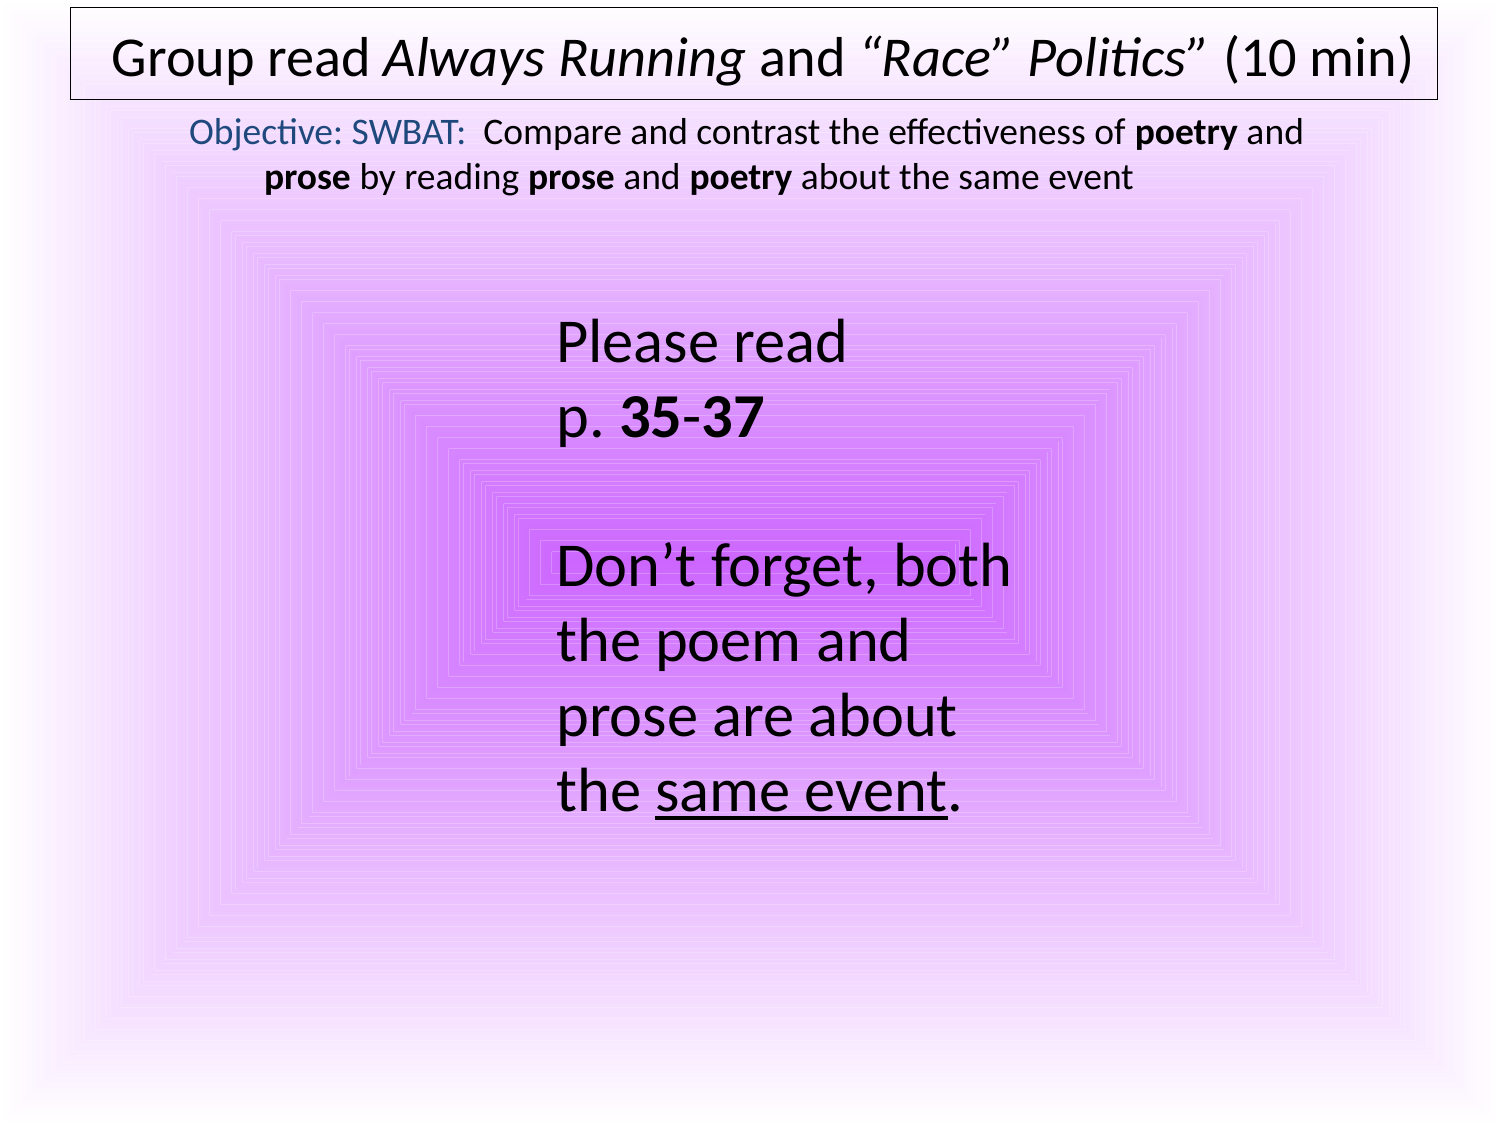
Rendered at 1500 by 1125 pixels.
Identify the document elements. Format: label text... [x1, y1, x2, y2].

title Group read Always Running and “Race” Politics” (10 min) [70, 7, 1438, 100]
text_box Objective: SWBAT: Compare and contrast the effectiveness of poetry and prose by reading prose and poetry about the same event [70, 99, 1413, 205]
text_box Please read p. 35-37 Don’t forget, both the poem and prose are about the same event. [541, 292, 1071, 832]
